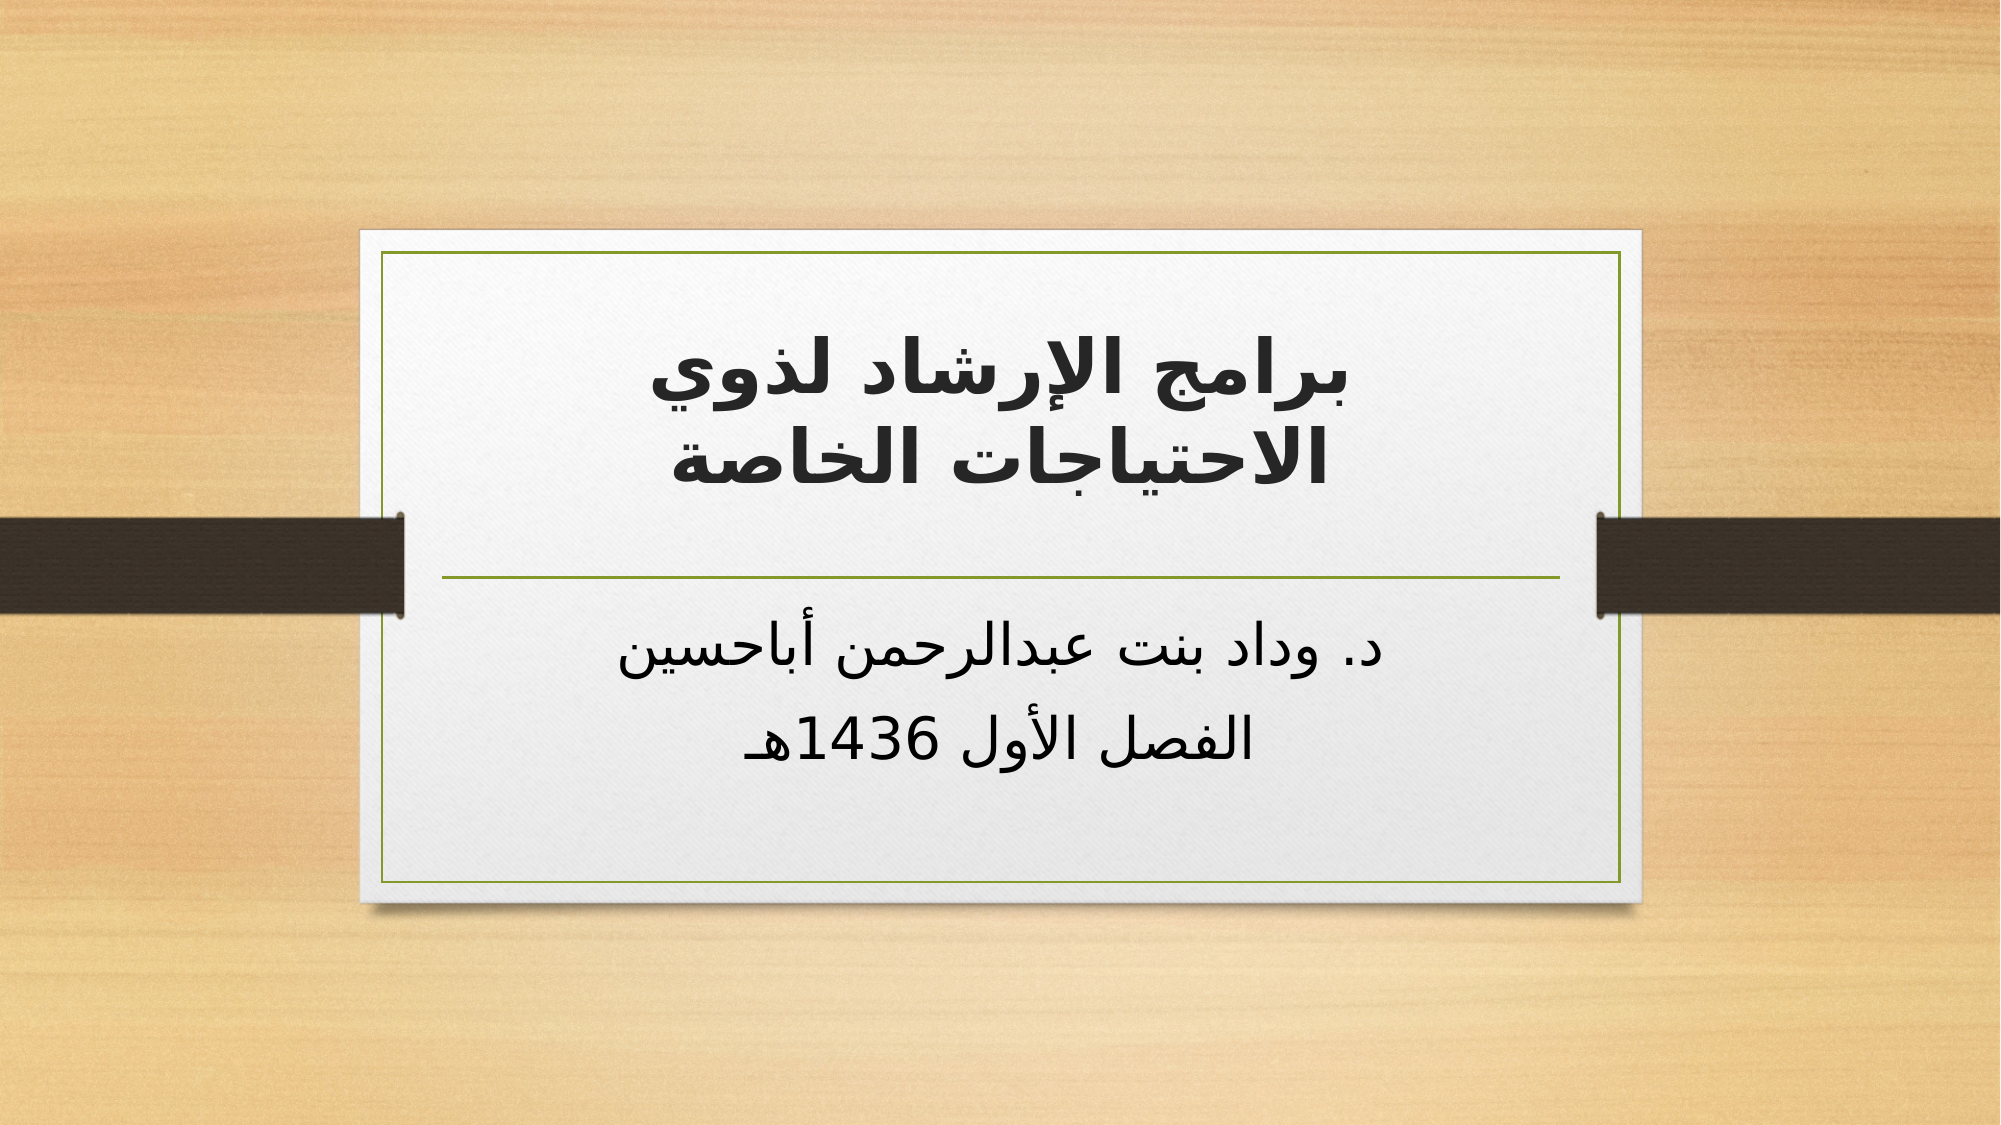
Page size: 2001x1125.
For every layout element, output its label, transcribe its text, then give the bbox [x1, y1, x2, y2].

subtitle د. وداد بنت عبدالرحمن أباحسين الفصل الأول 1436هـ [441, 600, 1560, 817]
title برامج الإرشاد لذوي الاحتياجات الخاصة [441, 306, 1560, 507]
picture [0, 0, 2001, 1125]
